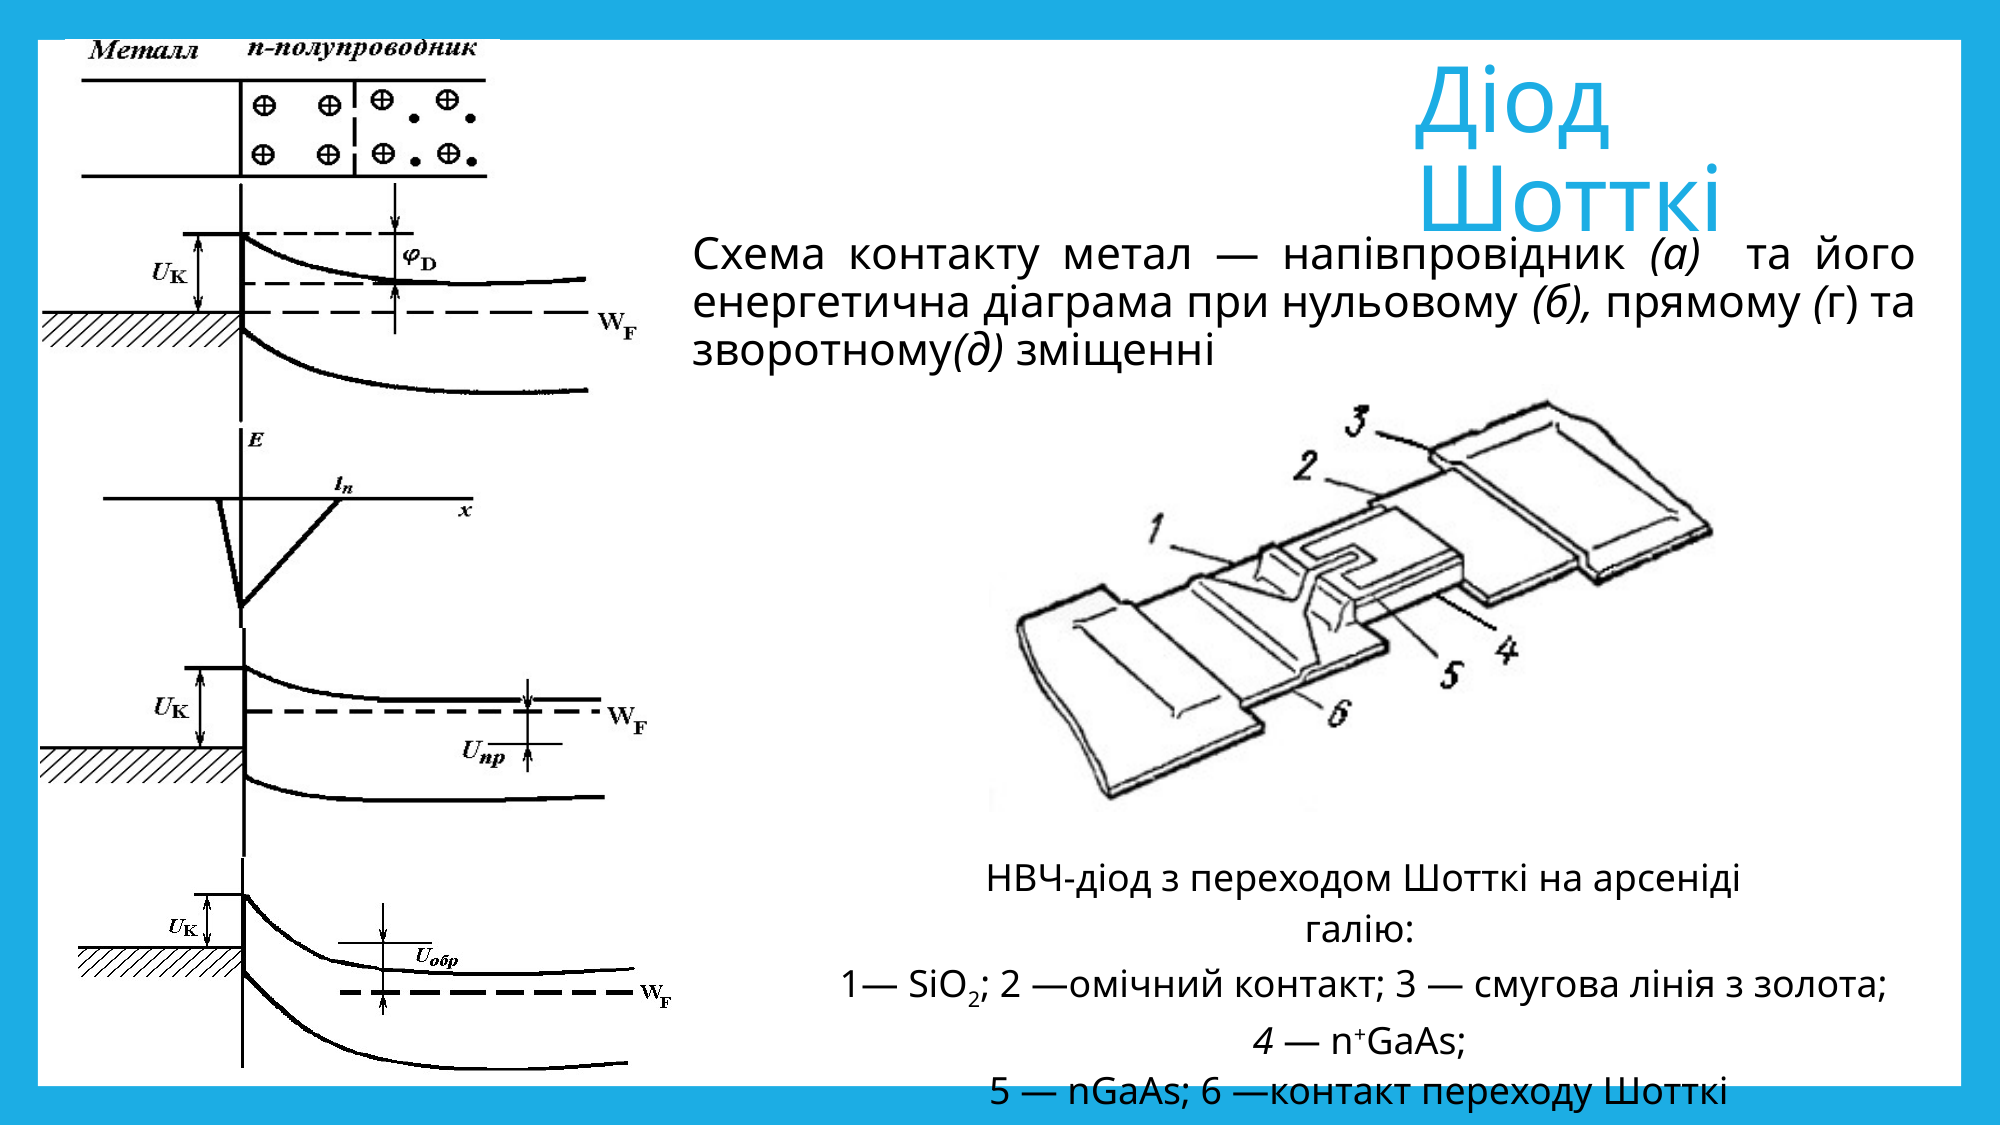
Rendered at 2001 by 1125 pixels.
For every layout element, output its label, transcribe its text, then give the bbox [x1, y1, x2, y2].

picture [988, 383, 1746, 812]
text_box НВЧ-діод з переходом Шотткі на арсеніді галію: 1— SiO2; 2 —омічний контакт; 3 — смугова лінія з золота; 4 — n+GaAs; 5 — nGaAs; 6 —контакт переходу Шотткі [824, 841, 1911, 1120]
title Діод Шотткі [1400, 41, 1953, 264]
list Схема контакту метал — напівпровідник (а) та його енергетична діаграма при нульовому (б), прямому (г) та зворотному(д) зміщенні [683, 223, 1932, 385]
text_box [39, 39, 678, 1081]
